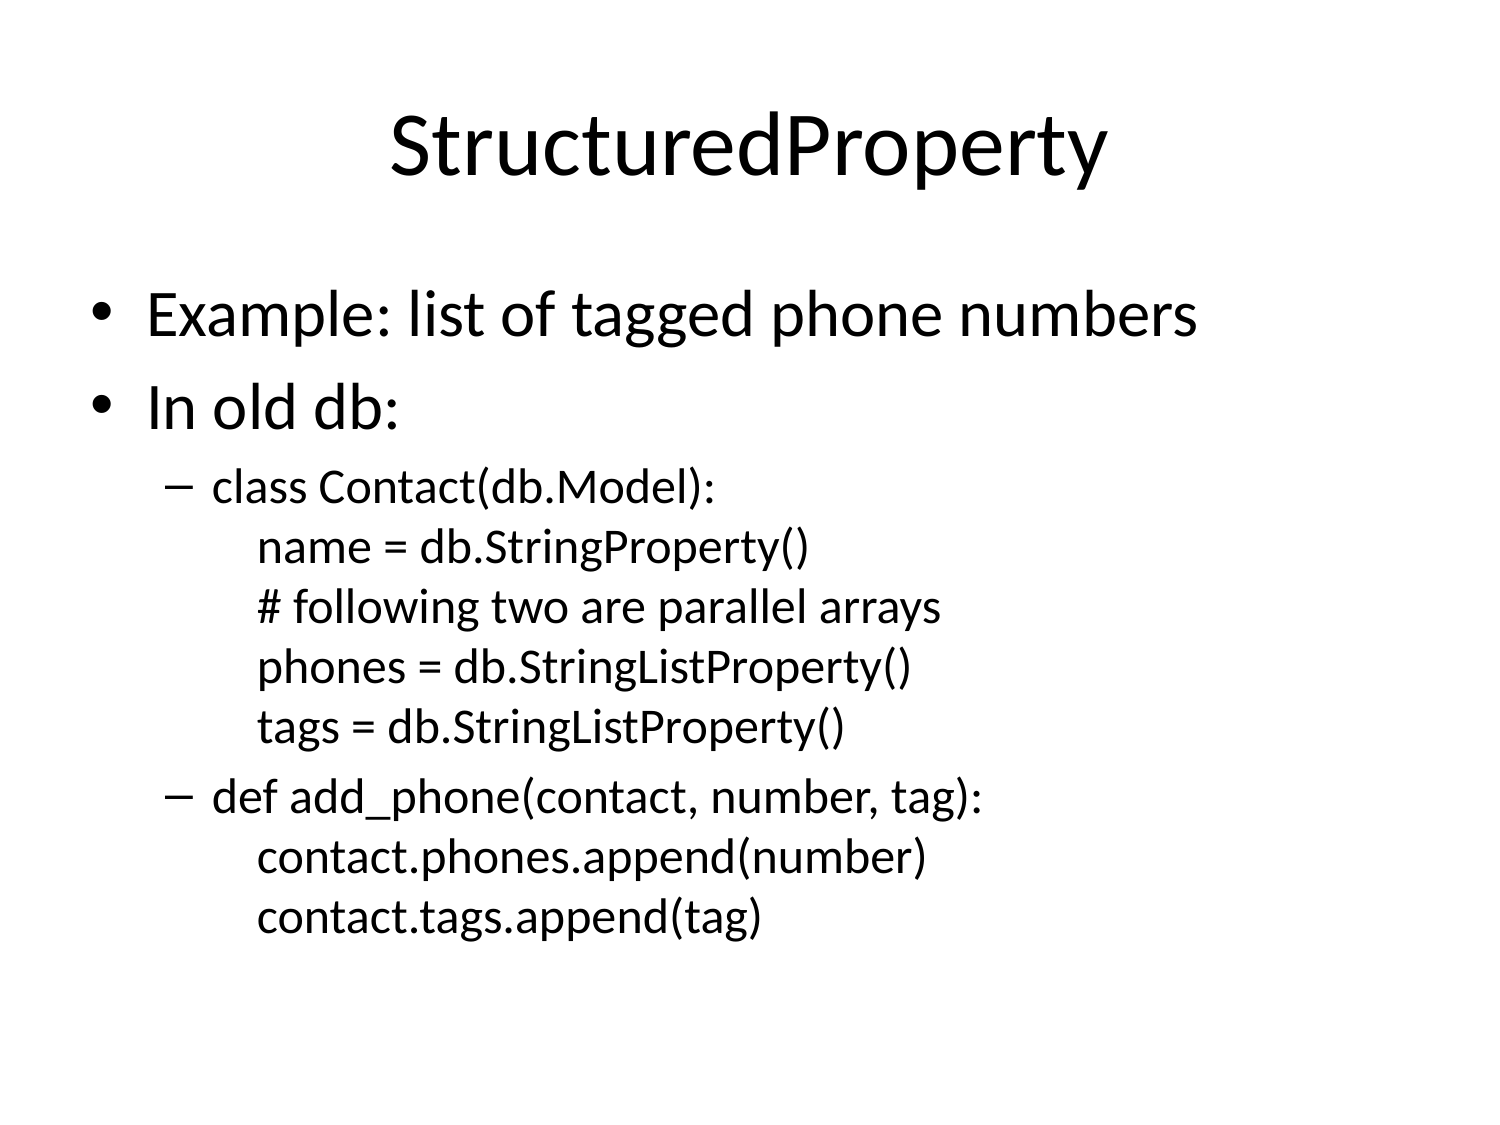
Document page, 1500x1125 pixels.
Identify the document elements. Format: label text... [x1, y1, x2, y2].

title StructuredProperty [75, 45, 1425, 233]
list Example: list of tagged phone numbers In old db: class Contact(db.Model): name = db.StringProperty() # following two are parallel arrays phones = db.StringListProperty() tags = db.StringListProperty() def add_phone(contact, number, tag): contact.phones.append(number) contact.tags.append(tag) [75, 262, 1425, 1005]
